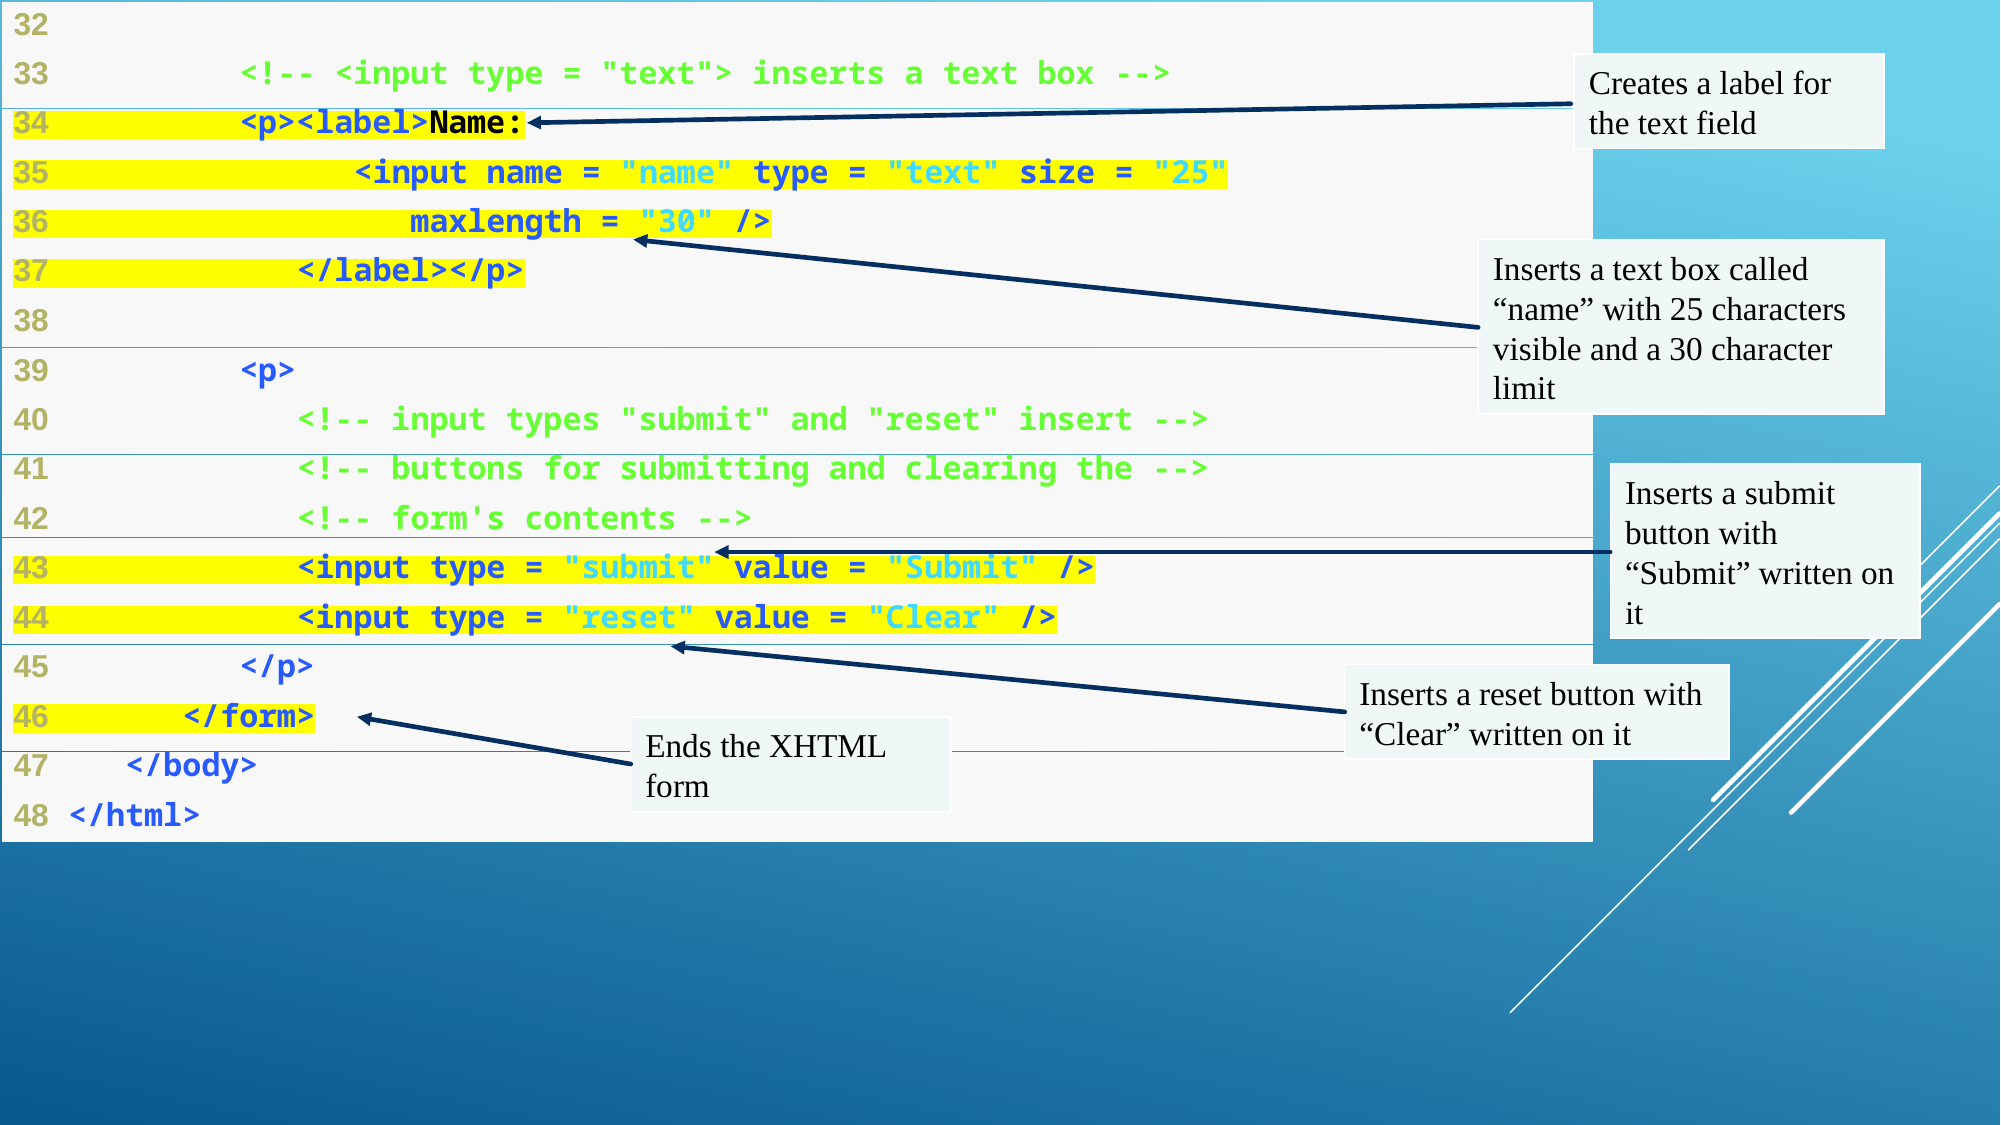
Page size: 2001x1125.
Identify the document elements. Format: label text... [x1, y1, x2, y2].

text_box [670, 645, 1345, 713]
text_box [526, 103, 1571, 124]
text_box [356, 716, 631, 765]
text_box Creates a label for the text field [1647, 53, 1884, 149]
text_box Inserts a submit button with “Submit” written on it [1647, 463, 1920, 639]
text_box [0, 1, 1647, 884]
text_box Inserts a text box called “name” with 25 characters visible and a 30 character limit [1647, 239, 1884, 414]
text_box Inserts a reset button with “Clear” written on it [1647, 664, 1729, 760]
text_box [632, 239, 1479, 328]
